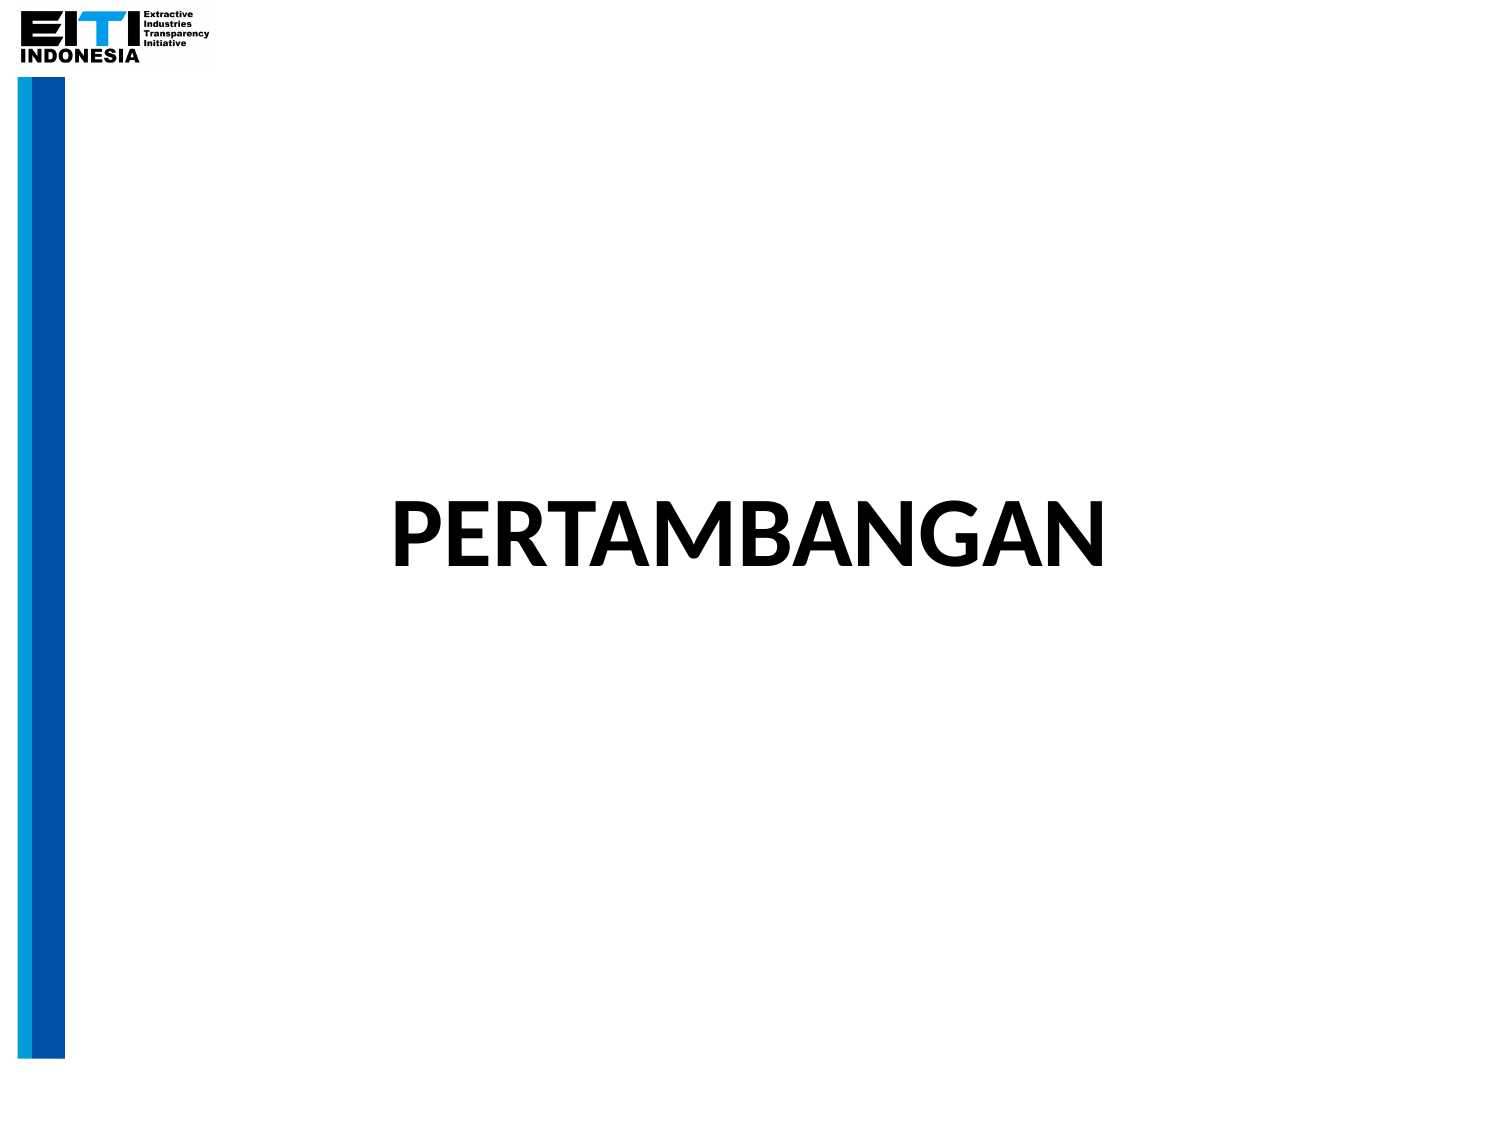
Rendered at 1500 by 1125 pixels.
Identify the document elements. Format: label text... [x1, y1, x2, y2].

title PERTAMBANGAN [75, 432, 1425, 621]
picture [17, 7, 213, 67]
